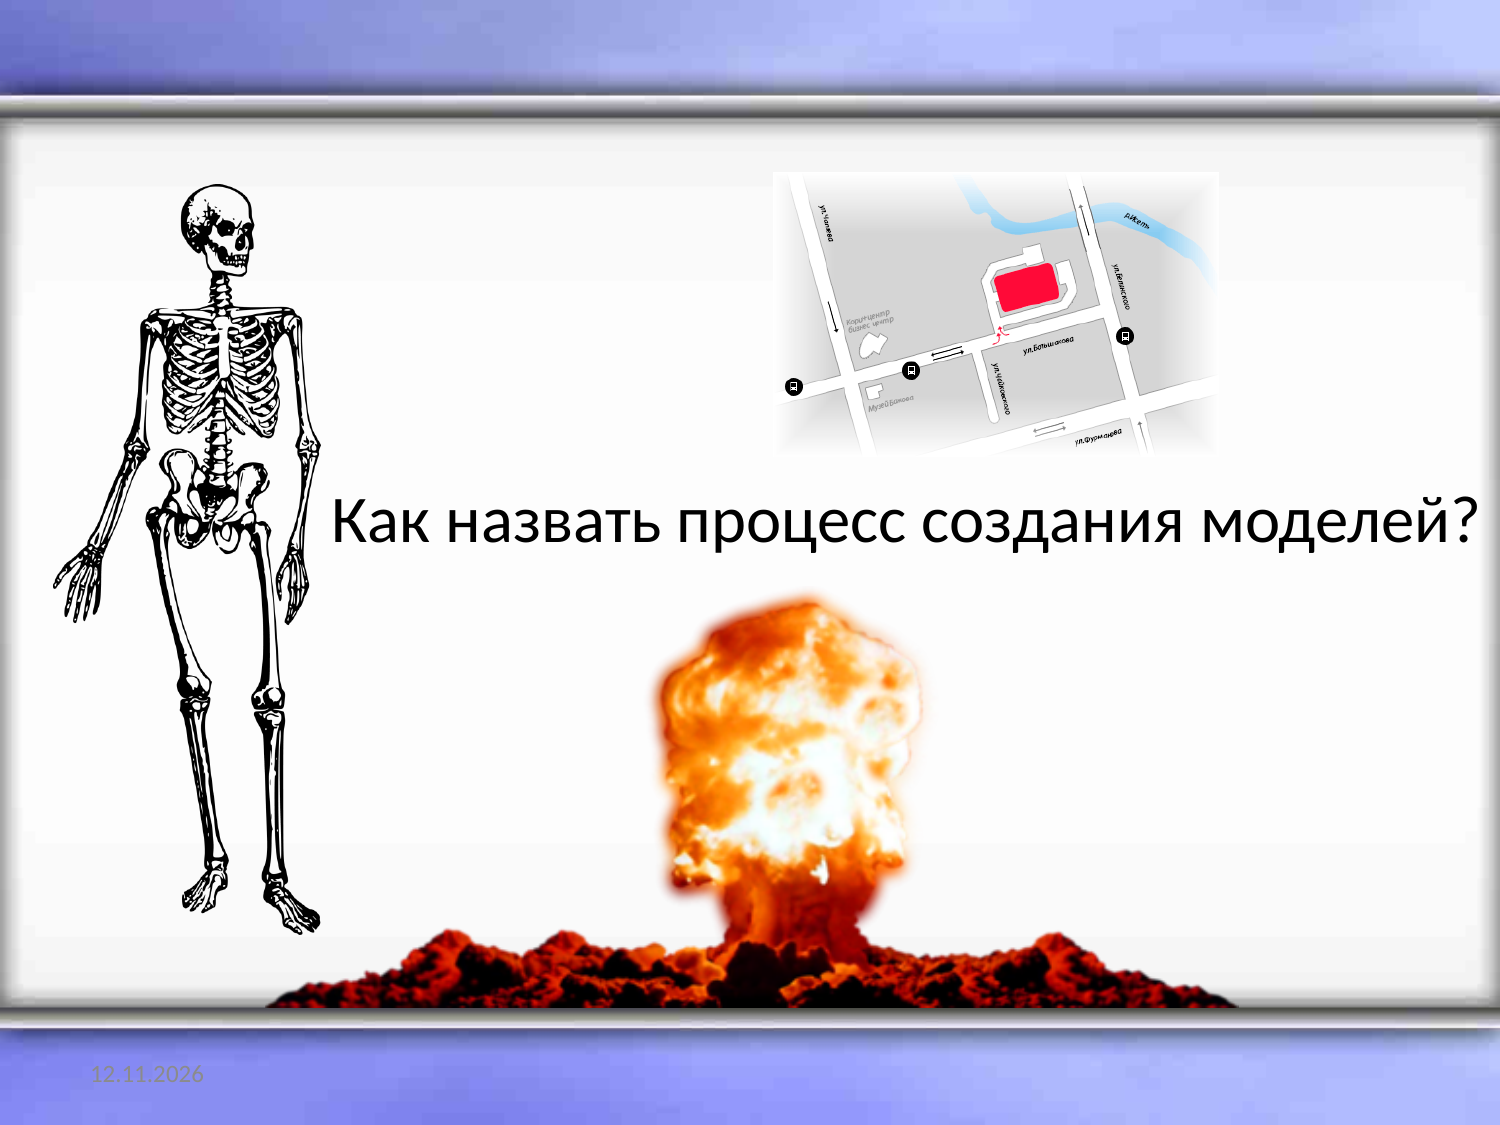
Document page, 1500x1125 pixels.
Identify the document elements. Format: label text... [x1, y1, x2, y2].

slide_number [75, 1042, 425, 1103]
title Как назвать процесс создания моделей? [324, 421, 1500, 610]
picture [0, 0, 1500, 1125]
